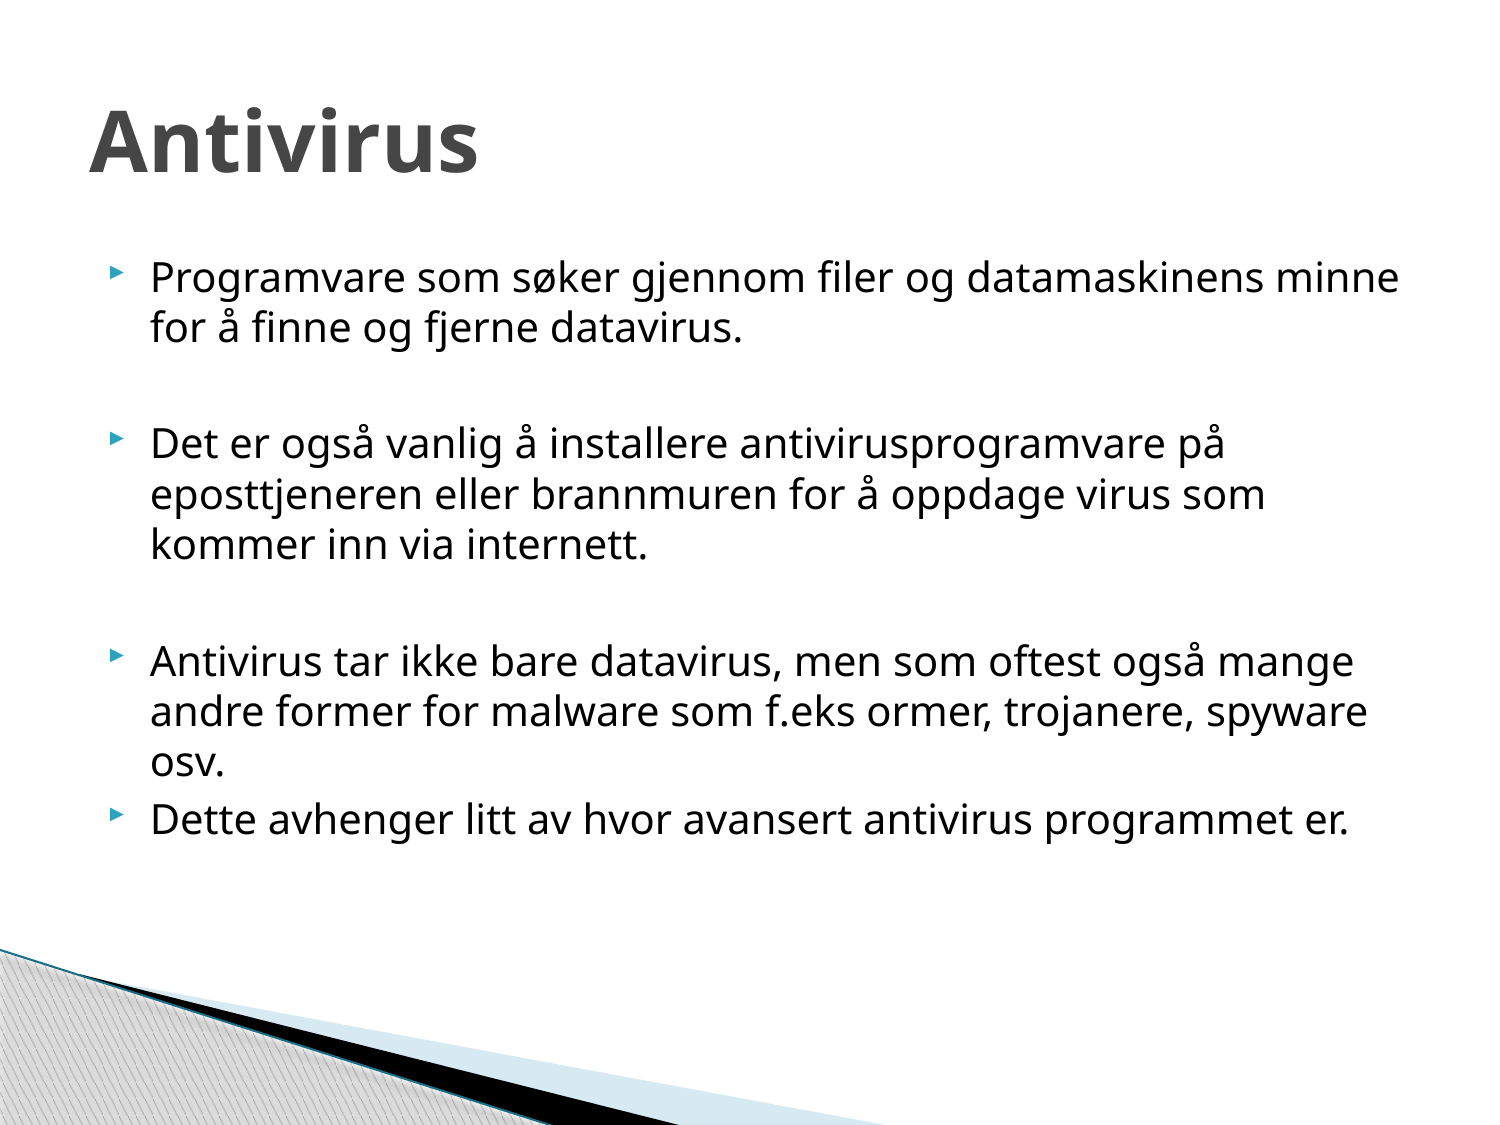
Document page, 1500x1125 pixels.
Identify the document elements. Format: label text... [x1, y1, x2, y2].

title Antivirus [75, 45, 1425, 233]
list Programvare som søker gjennom filer og datamaskinens minne for å finne og fjerne datavirus. Det er også vanlig å installere antivirusprogramvare på eposttjeneren eller brannmuren for å oppdage virus som kommer inn via internett. Antivirus tar ikke bare datavirus, men som oftest også mange andre former for malware som f.eks ormer, trojanere, spyware osv. Dette avhenger litt av hvor avansert antivirus programmet er. [75, 243, 1425, 986]
